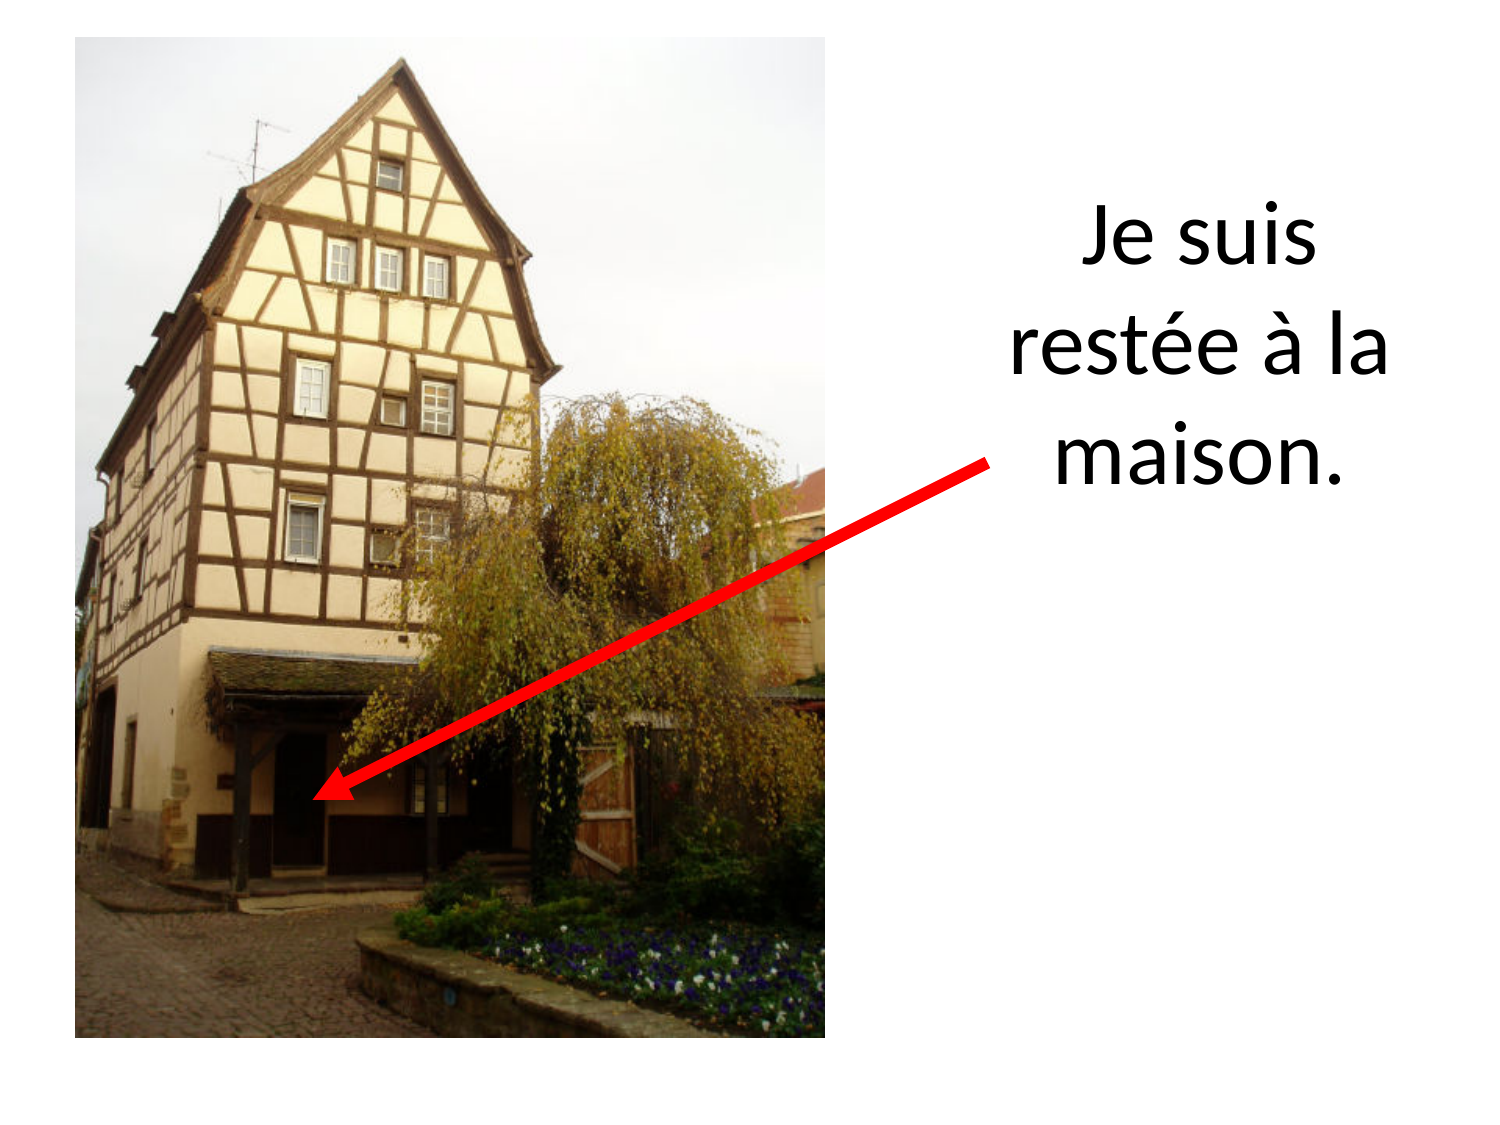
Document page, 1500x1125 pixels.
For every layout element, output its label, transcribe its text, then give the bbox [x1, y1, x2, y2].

picture [74, 37, 826, 1038]
title Je suis restée à la maison. [962, 75, 1438, 600]
